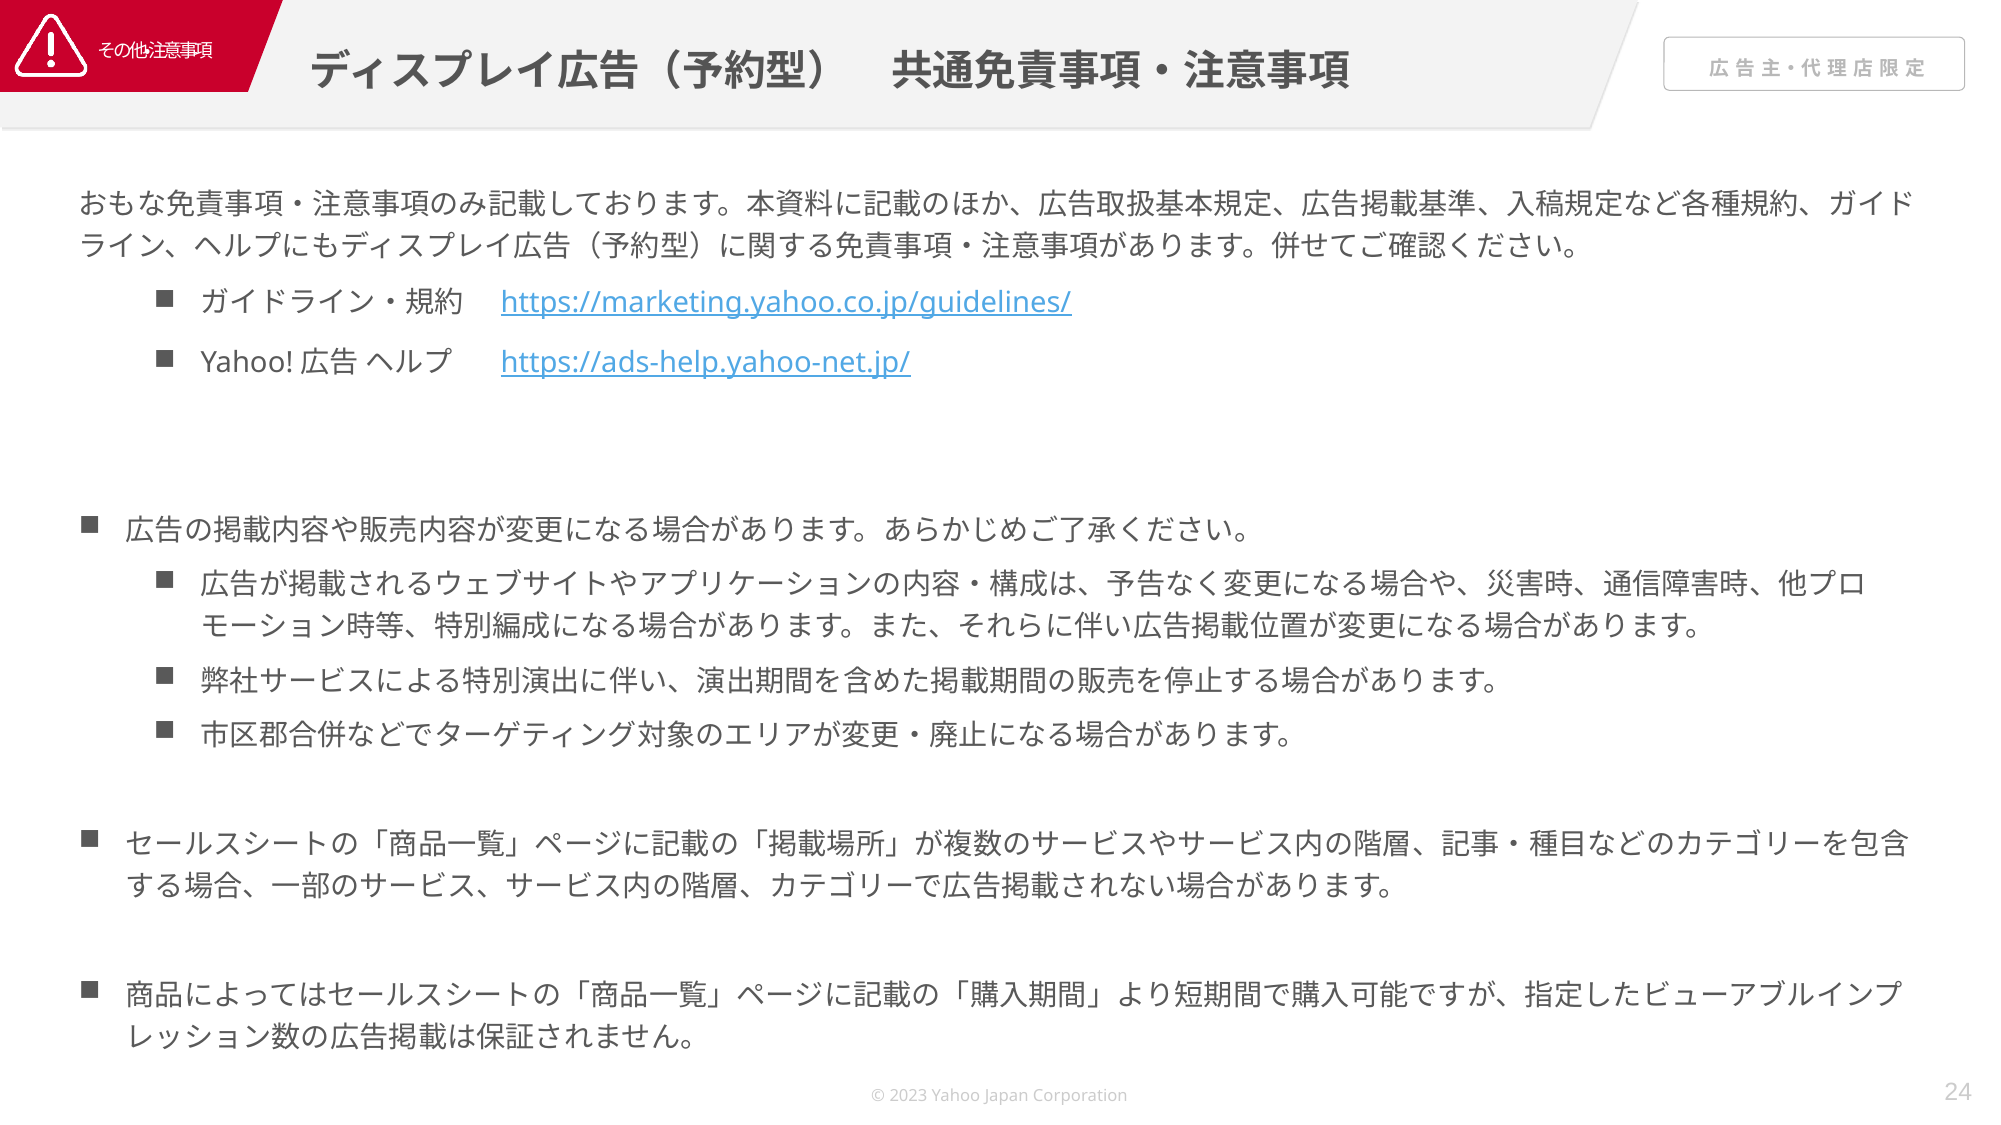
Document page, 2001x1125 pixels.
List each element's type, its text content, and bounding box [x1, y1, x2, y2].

picture [8, 4, 92, 87]
list ディスプレイ広告（予約型） 共通免責事項・注意事項 [309, 41, 1645, 97]
text_box おもな免責事項・注意事項のみ記載しております。本資料に記載のほか、広告取扱基本規定、広告掲載基準、入稿規定など各種規約、ガイドライン、ヘルプにもディスプレイ広告（予約型）に関する免責事項・注意事項があります。併せてご確認ください。 ガイドライン・規約 https://marketing.yahoo.co.jp/guidelines/ Yahoo!広告 ヘルプ https://ads-help.yahoo-net.jp/ 広告の掲載内容や販売内容が変更になる場合があります。あらかじめご了承ください。 広告が掲載されるウェブサイトやアプリケーションの内容・構成は、予告なく変更になる場合や、災害時、通信障害時、他プロモーション時等、特別編成になる場合があります。また、それらに伴い広告掲載位置が変更になる場合があります。 弊社サービスによる特別演出に伴い、演出期間を含めた掲載期間の販売を停止する場合があります。 市区郡合併などでターゲティング対象のエリアが変更・廃止になる場合があります。 セールスシートの「商品一覧」ページに記載の「掲載場所」が複数のサービスやサービス内の階層、記事・種目などのカテゴリーを包含する場合、一部のサービス、サービス内の階層、カテゴリーで広告掲載されない場合があります。 商品によってはセールスシートの「商品一覧」ページに記載の「購入期間」より短期間で購入可能ですが、指定したビューアブルインプレッション数の広告掲載は保証されません。 [78, 178, 1922, 1054]
list その他・注意事項 [97, 13, 240, 81]
